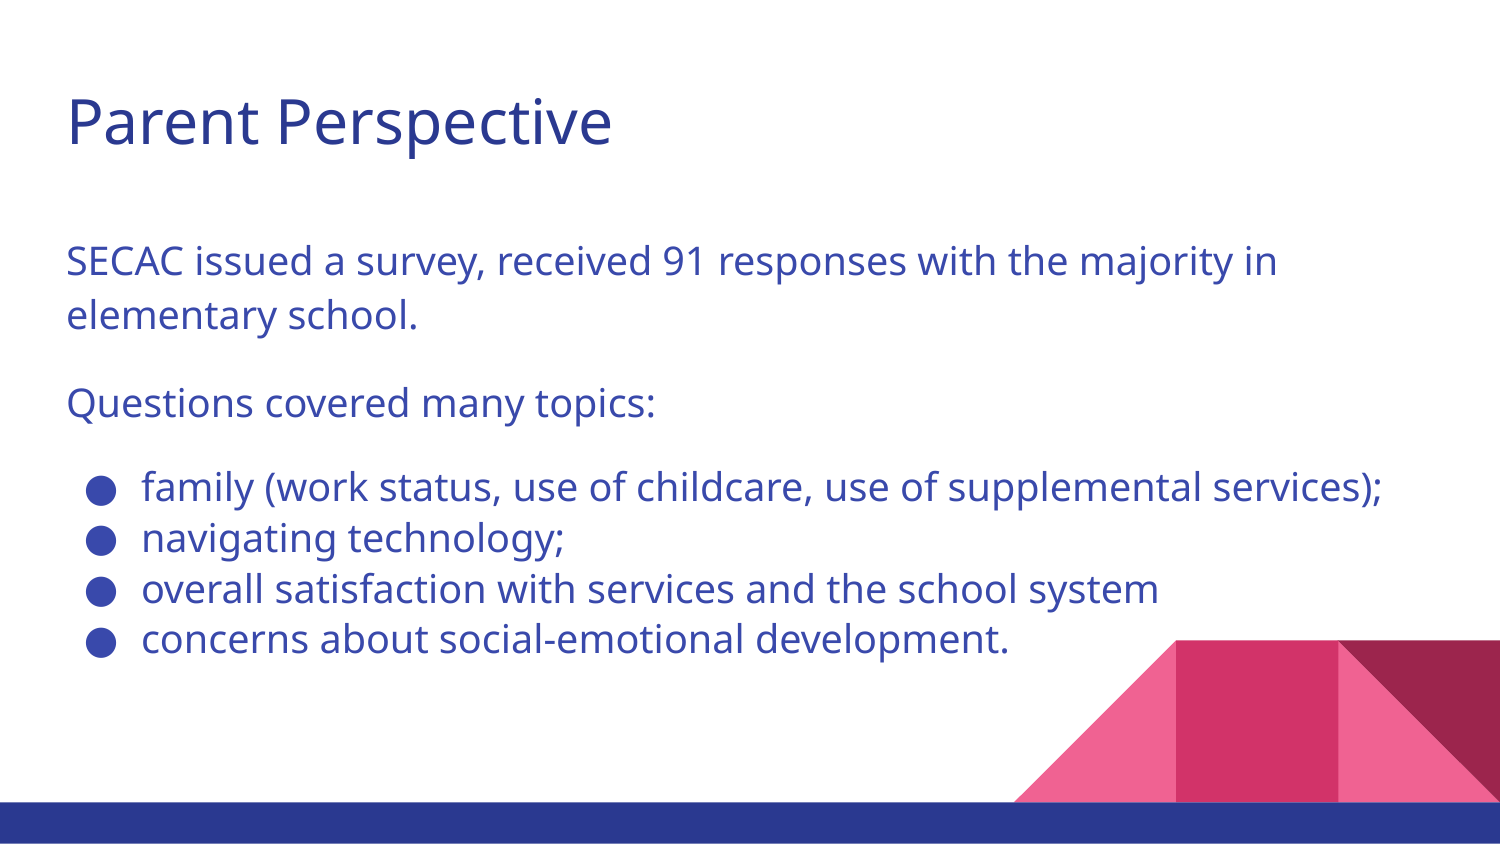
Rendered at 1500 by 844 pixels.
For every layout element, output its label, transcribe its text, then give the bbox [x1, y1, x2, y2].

list SECAC issued a survey, received 91 responses with the majority in elementary school. Questions covered many topics: family (work status, use of childcare, use of supplemental services); navigating technology; overall satisfaction with services and the school system concerns about social-emotional development. [51, 213, 1449, 794]
title Parent Perspective [51, 67, 1449, 167]
